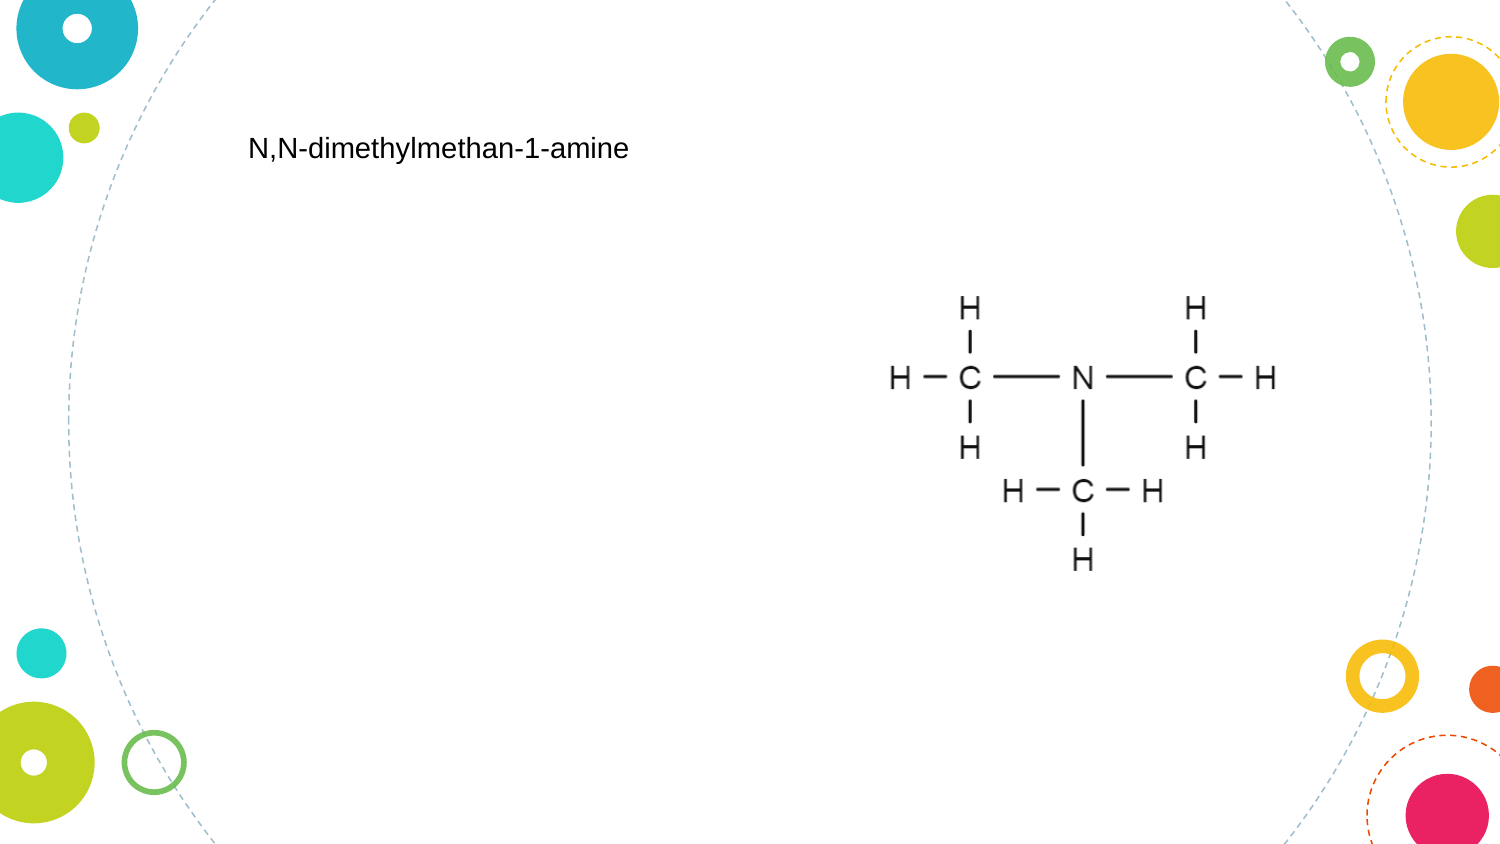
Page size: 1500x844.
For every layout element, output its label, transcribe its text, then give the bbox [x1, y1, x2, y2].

picture [787, 109, 1379, 757]
text_box N,N-dimethylmethan-1-amine [233, 121, 759, 172]
